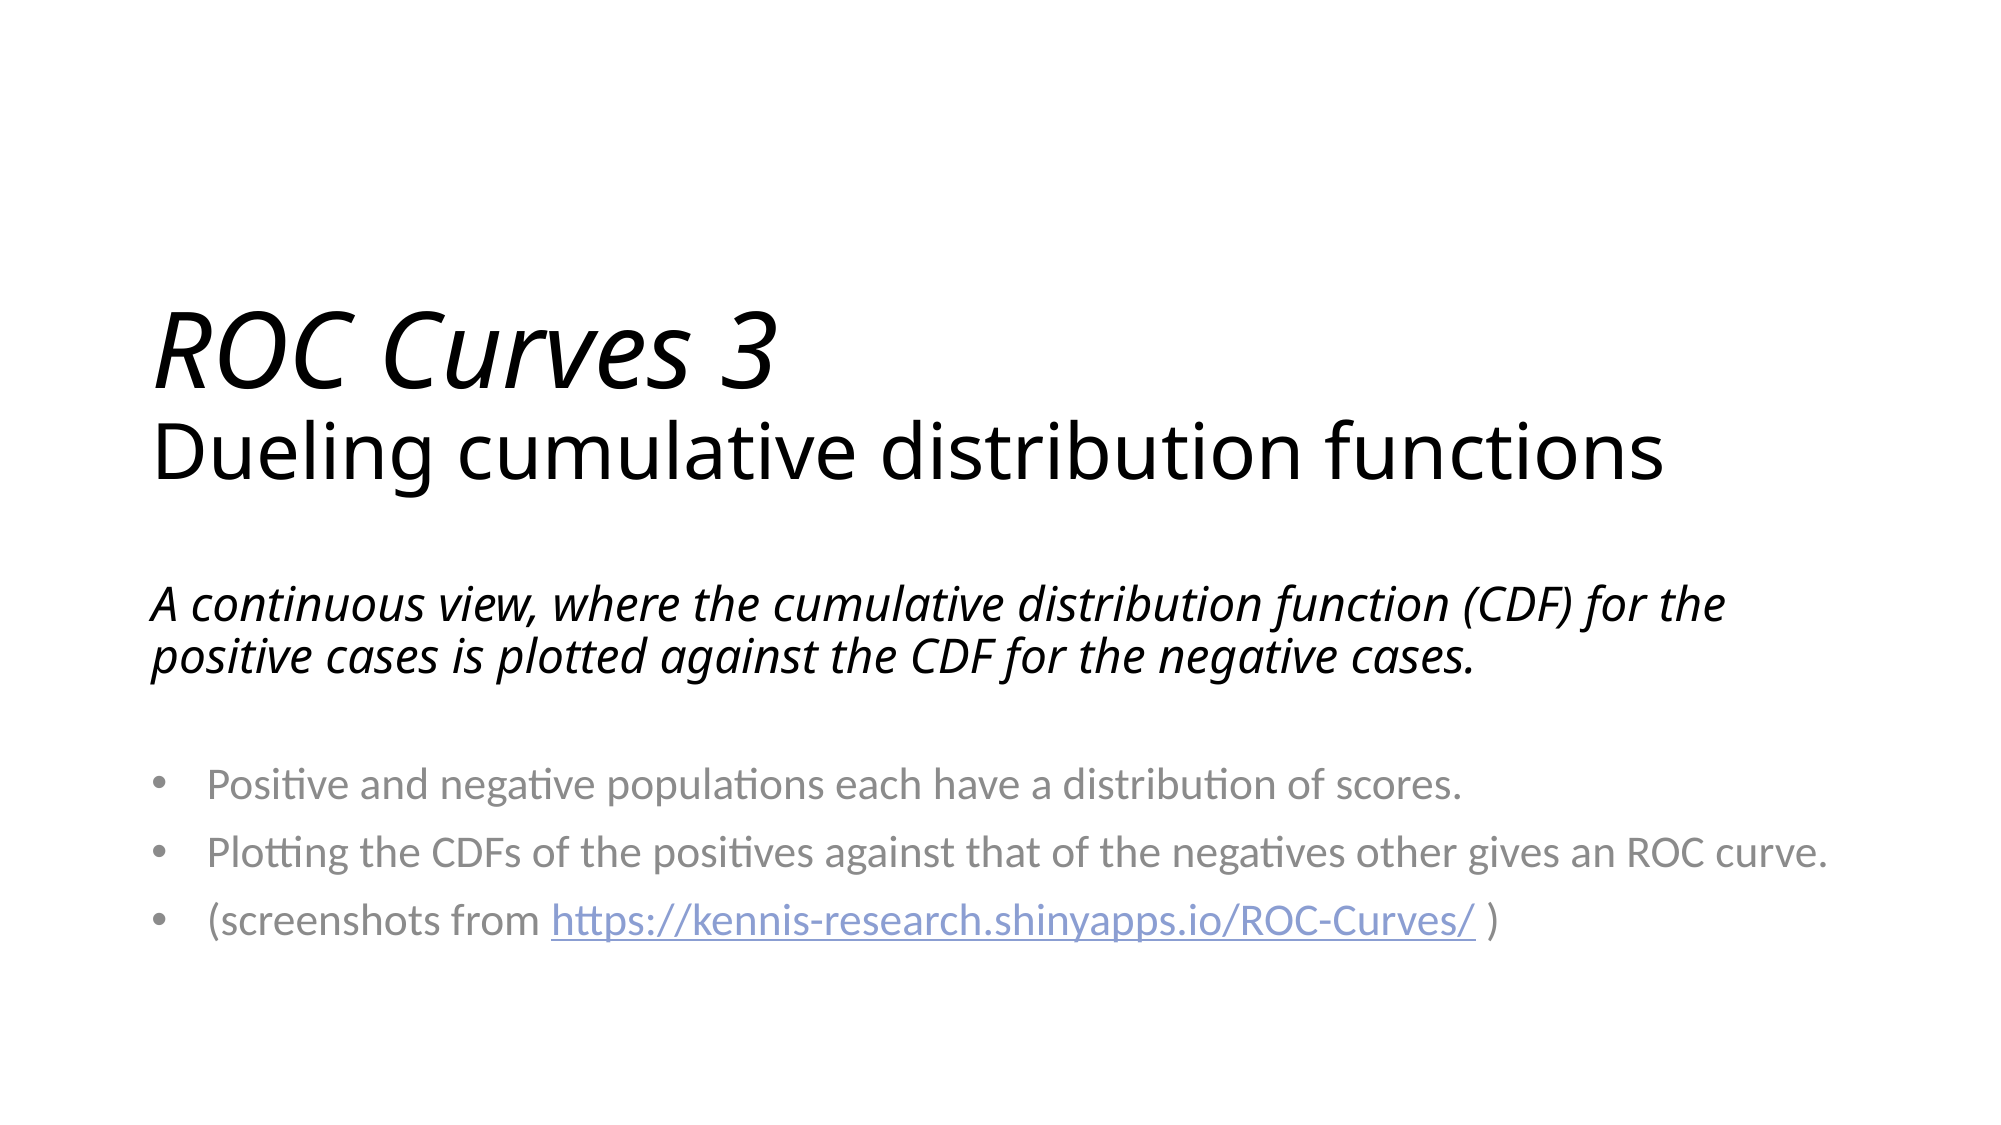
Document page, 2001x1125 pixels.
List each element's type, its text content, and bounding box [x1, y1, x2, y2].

list Positive and negative populations each have a distribution of scores. Plotting the CDFs of the positives against that of the negatives other gives an ROC curve. (screenshots from https://kennis-research.shinyapps.io/ROC-Curves/ ) [136, 752, 1862, 999]
title ROC Curves 3 Dueling cumulative distribution functions A continuous view, where the cumulative distribution function (CDF) for the positive cases is plotted against the CDF for the negative cases. [136, 280, 1862, 749]
